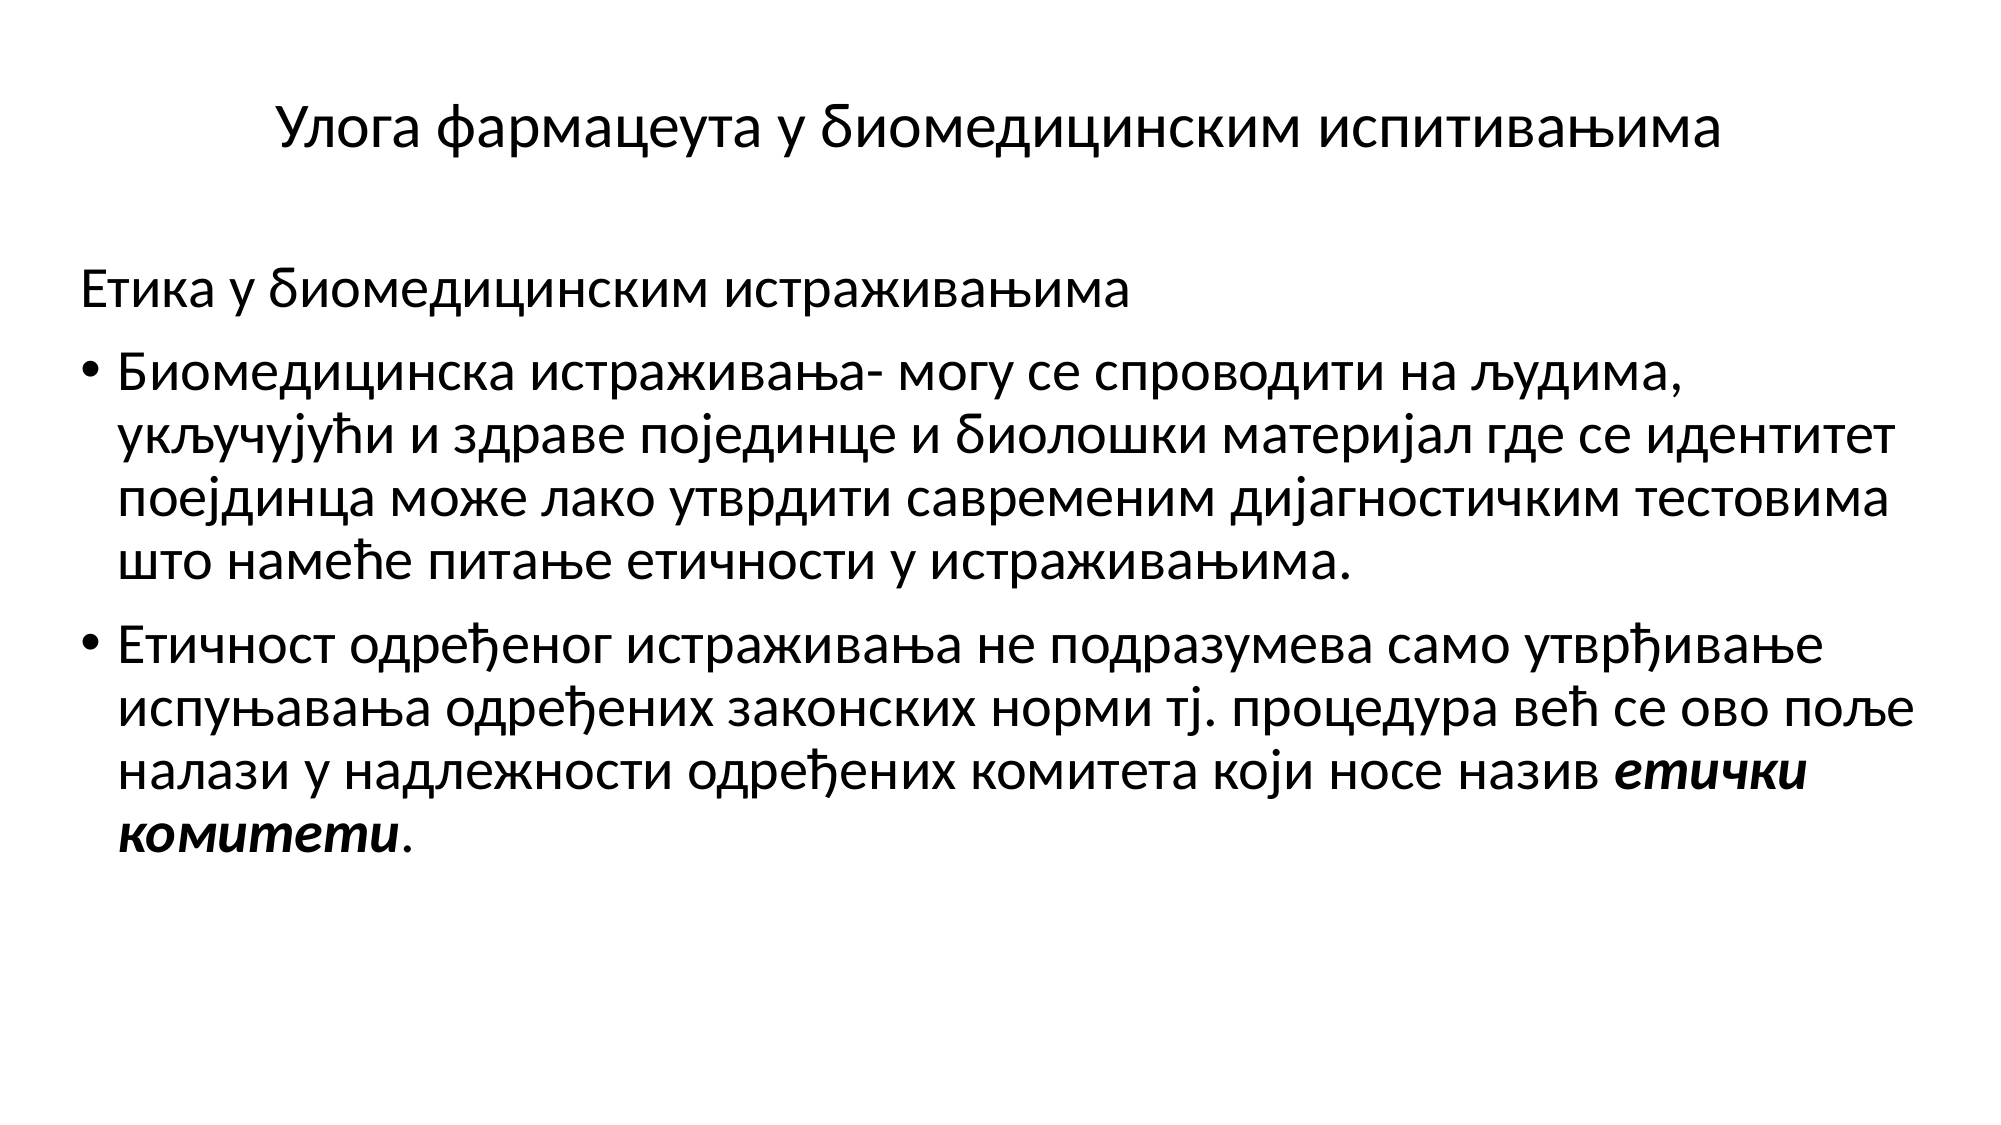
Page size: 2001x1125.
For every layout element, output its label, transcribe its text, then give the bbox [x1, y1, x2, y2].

title Улога фармацеута у биомедицинским испитивањима [137, 59, 1863, 195]
list Етика у биомедицинским истраживањима Биомедицинска истраживања- могу се спроводити на људима, укључујући и здраве појединце и биолошки материјал где се идентитет поејдинца може лако утврдити савременим дијагностичким тестовима што намеће питање етичности у истраживањима. Етичност одређеног истраживања не подразумева само утврђивање испуњавања одређених законских норми тј. процедура већ се ово поље налази у надлежности одређених комитета који носе назив етички комитети. [65, 249, 1950, 1082]
